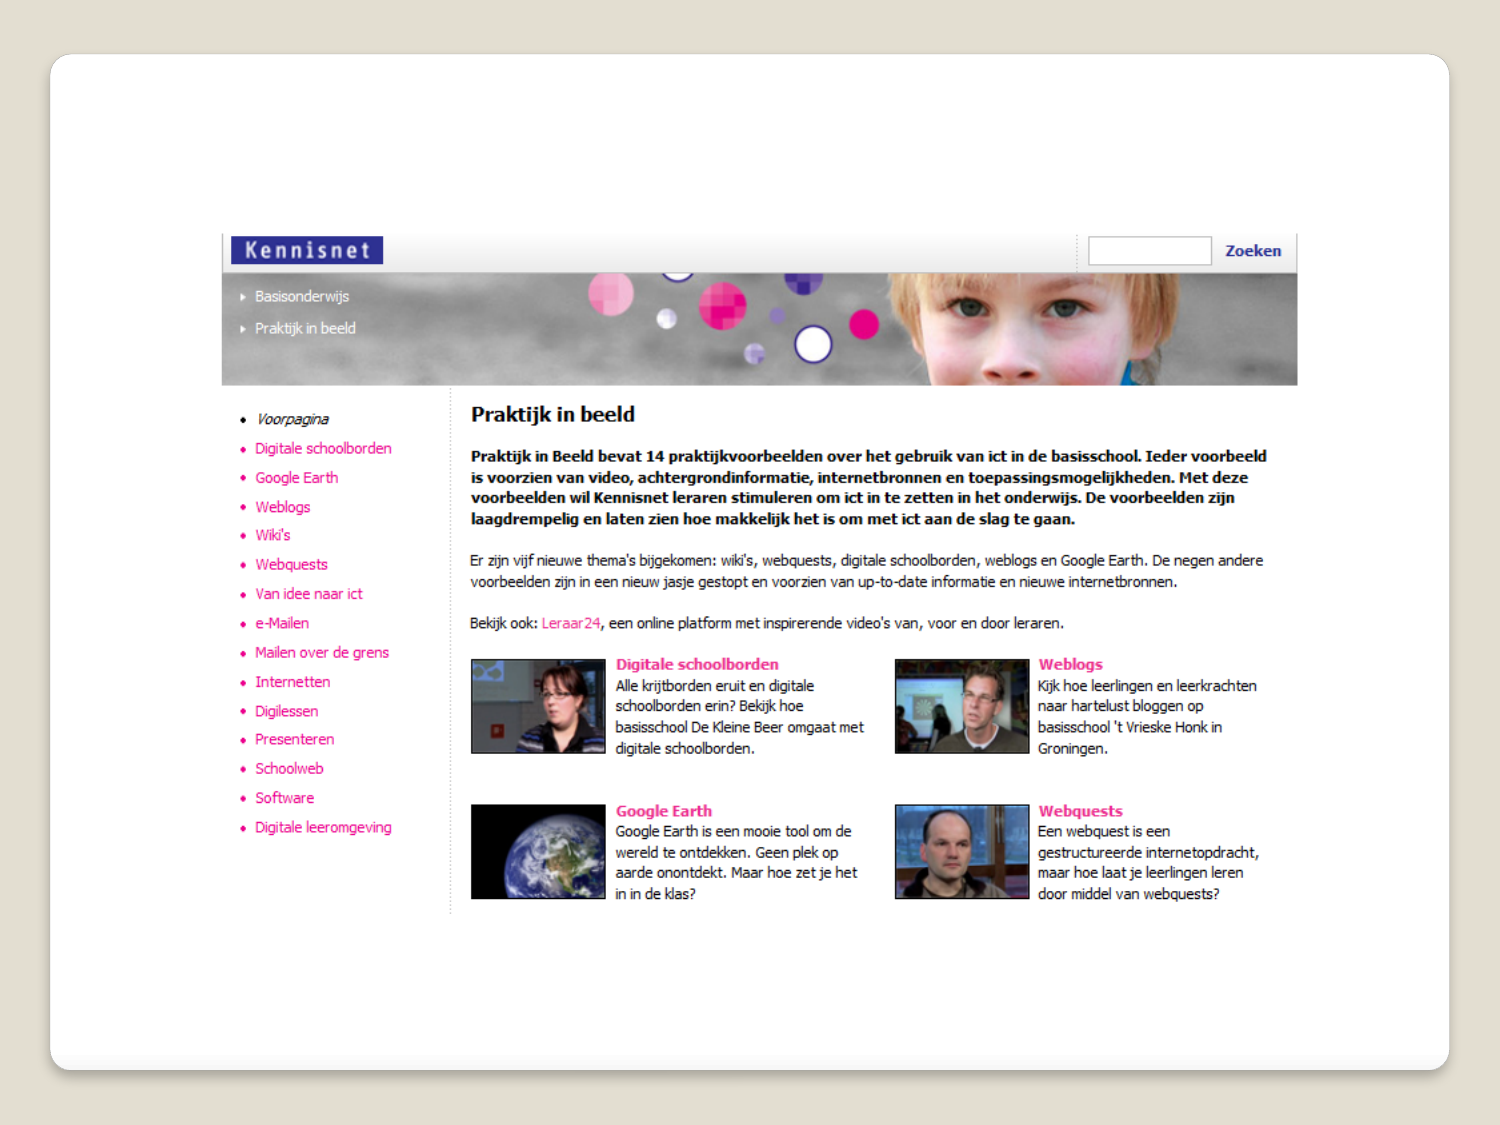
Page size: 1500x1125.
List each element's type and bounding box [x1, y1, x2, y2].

picture [218, 231, 1323, 918]
